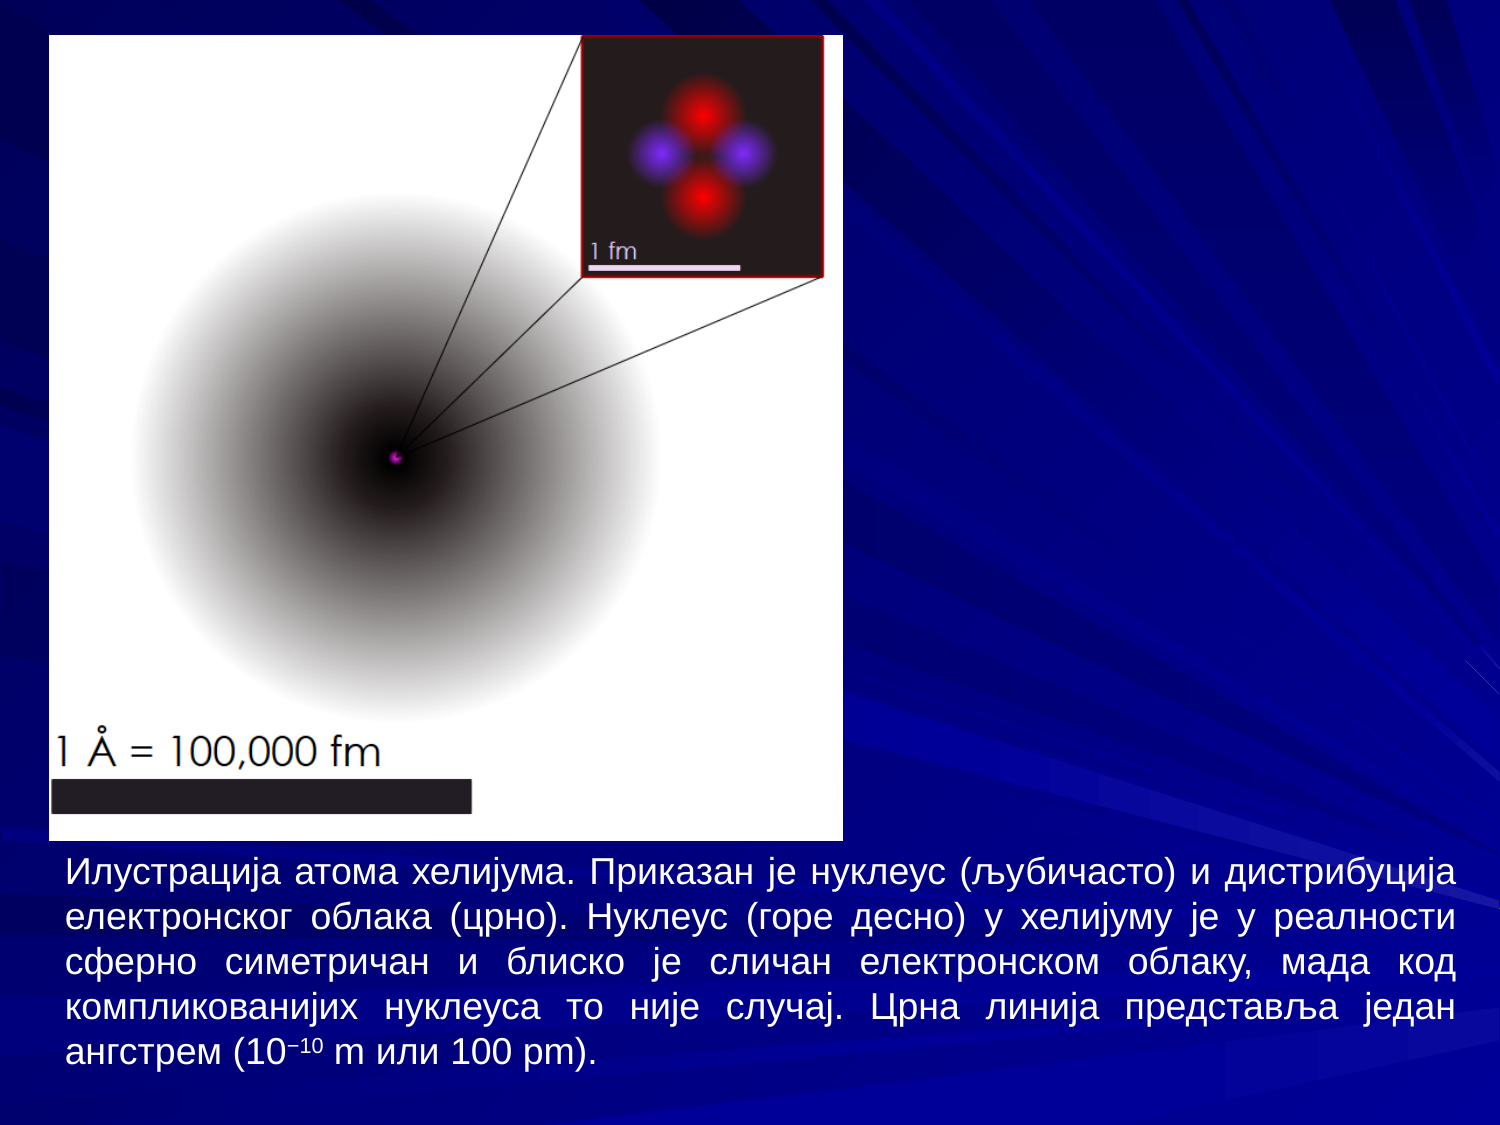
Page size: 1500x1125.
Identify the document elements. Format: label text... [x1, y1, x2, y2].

text_box Илустрација атома хелијума. Приказан је нуклеус (љубичасто) и дистрибуција електронског облака (црно). Нуклеус (горе десно) у хелијуму је у реалности сферно симетричан и блиско је сличан електронском облаку, мада код компликованијих нуклеуса то није случај. Црна линија представља један ангстрем (10−10 m или 100 pm). [50, 839, 1472, 1080]
picture [48, 35, 843, 841]
